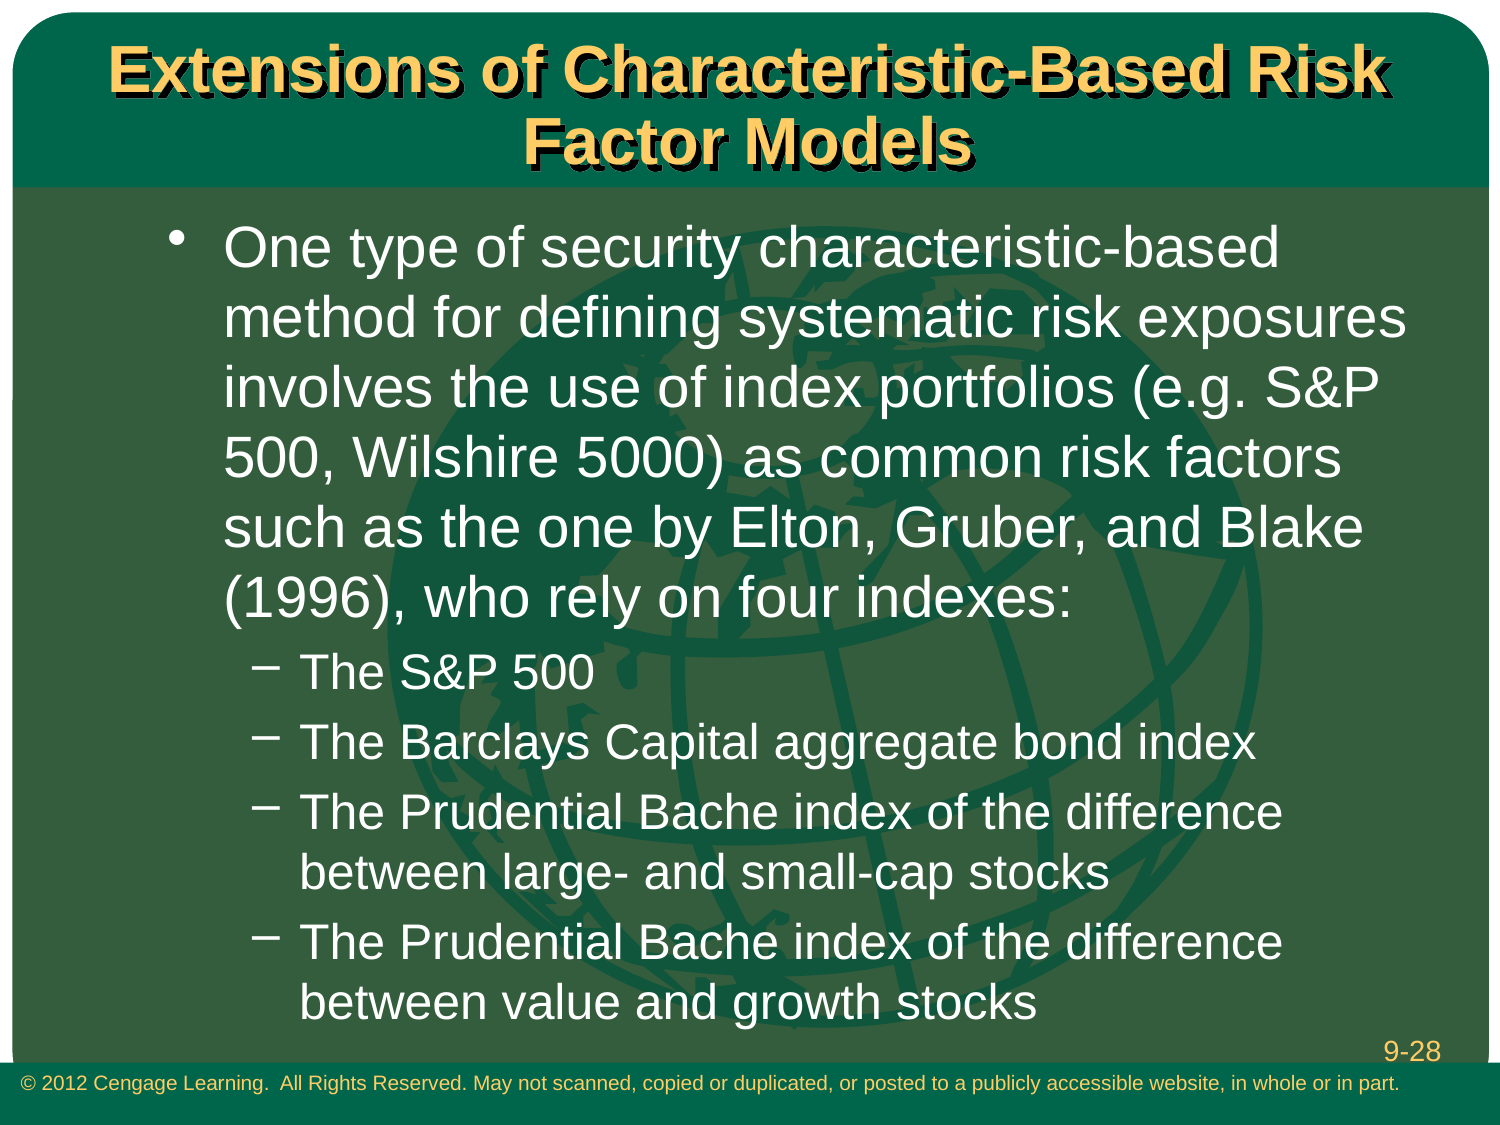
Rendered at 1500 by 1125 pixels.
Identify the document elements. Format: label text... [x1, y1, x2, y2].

footer © 2012 Cengage Learning. All Rights Reserved. May not scanned, copied or duplicated, or posted to a publicly accessible website, in whole or in part. [0, 1062, 1500, 1125]
list One type of security characteristic-based method for defining systematic risk exposures involves the use of index portfolios (e.g. S&P 500, Wilshire 5000) as common risk factors such as the one by Elton, Gruber, and Blake (1996), who rely on four indexes: The S&P 500 The Barclays Capital aggregate bond index The Prudential Bache index of the difference between large- and small-cap stocks The Prudential Bache index of the difference between value and growth stocks [152, 202, 1452, 1003]
title Extensions of Characteristic-Based Risk Factor Models [72, 29, 1423, 185]
slide_number 9-28 [1325, 1025, 1500, 1062]
